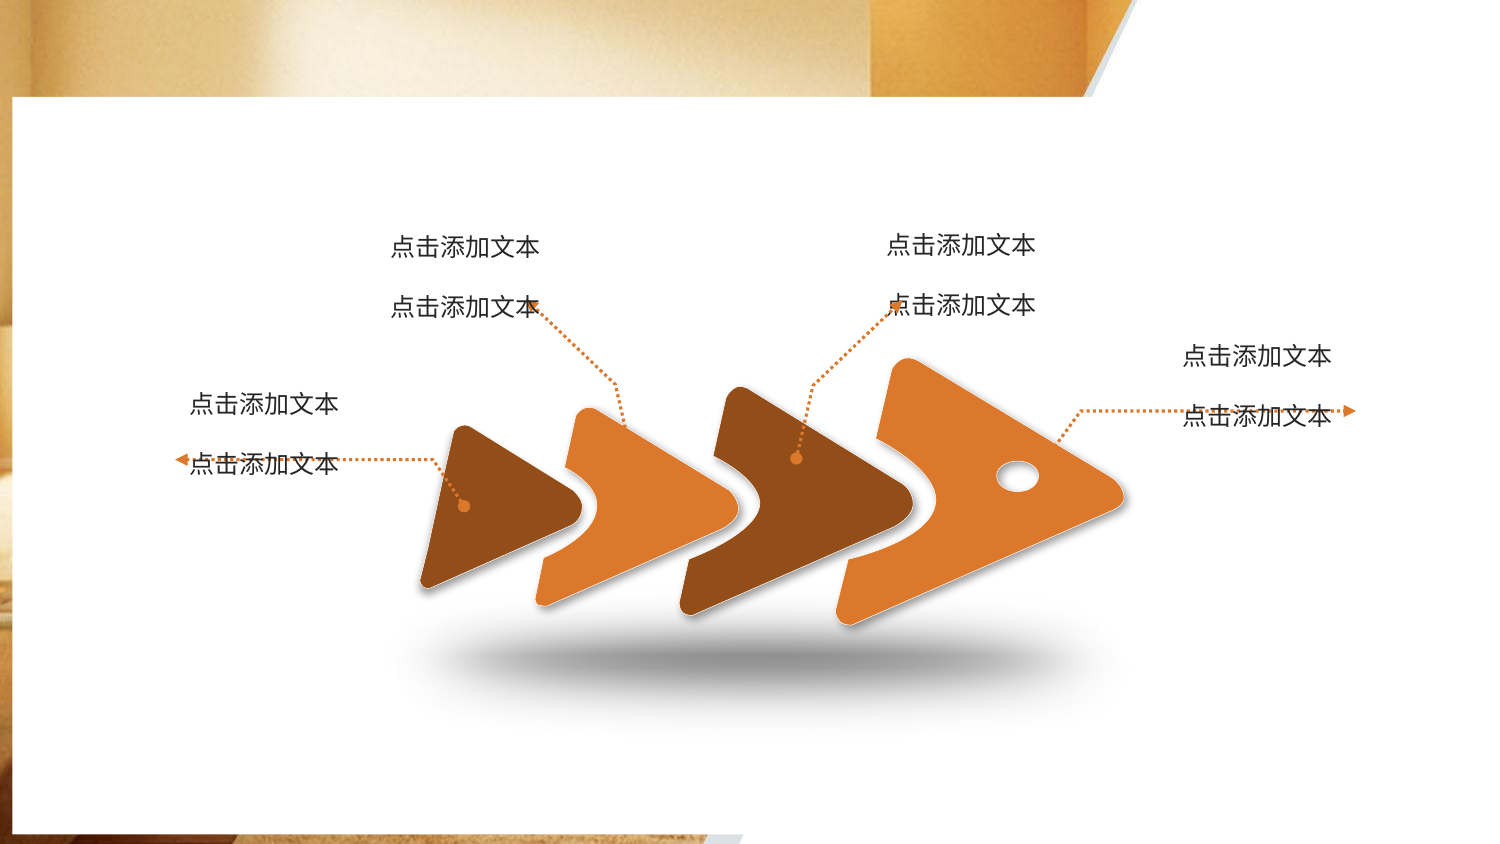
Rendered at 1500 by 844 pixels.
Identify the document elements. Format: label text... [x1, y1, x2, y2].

text_box [1041, 410, 1172, 463]
text_box [790, 300, 903, 465]
text_box [344, 459, 471, 513]
text_box 点击添加文本 点击添加文本 [175, 381, 364, 487]
text_box [835, 357, 1125, 626]
text_box 点击添加文本 点击添加文本 [375, 224, 564, 329]
text_box 点击添加文本 点击添加文本 [871, 221, 1060, 327]
picture [0, 0, 1500, 844]
text_box [419, 425, 583, 589]
text_box [545, 329, 639, 464]
text_box [679, 386, 914, 616]
text_box [535, 407, 739, 607]
text_box 点击添加文本 点击添加文本 [1168, 332, 1357, 438]
